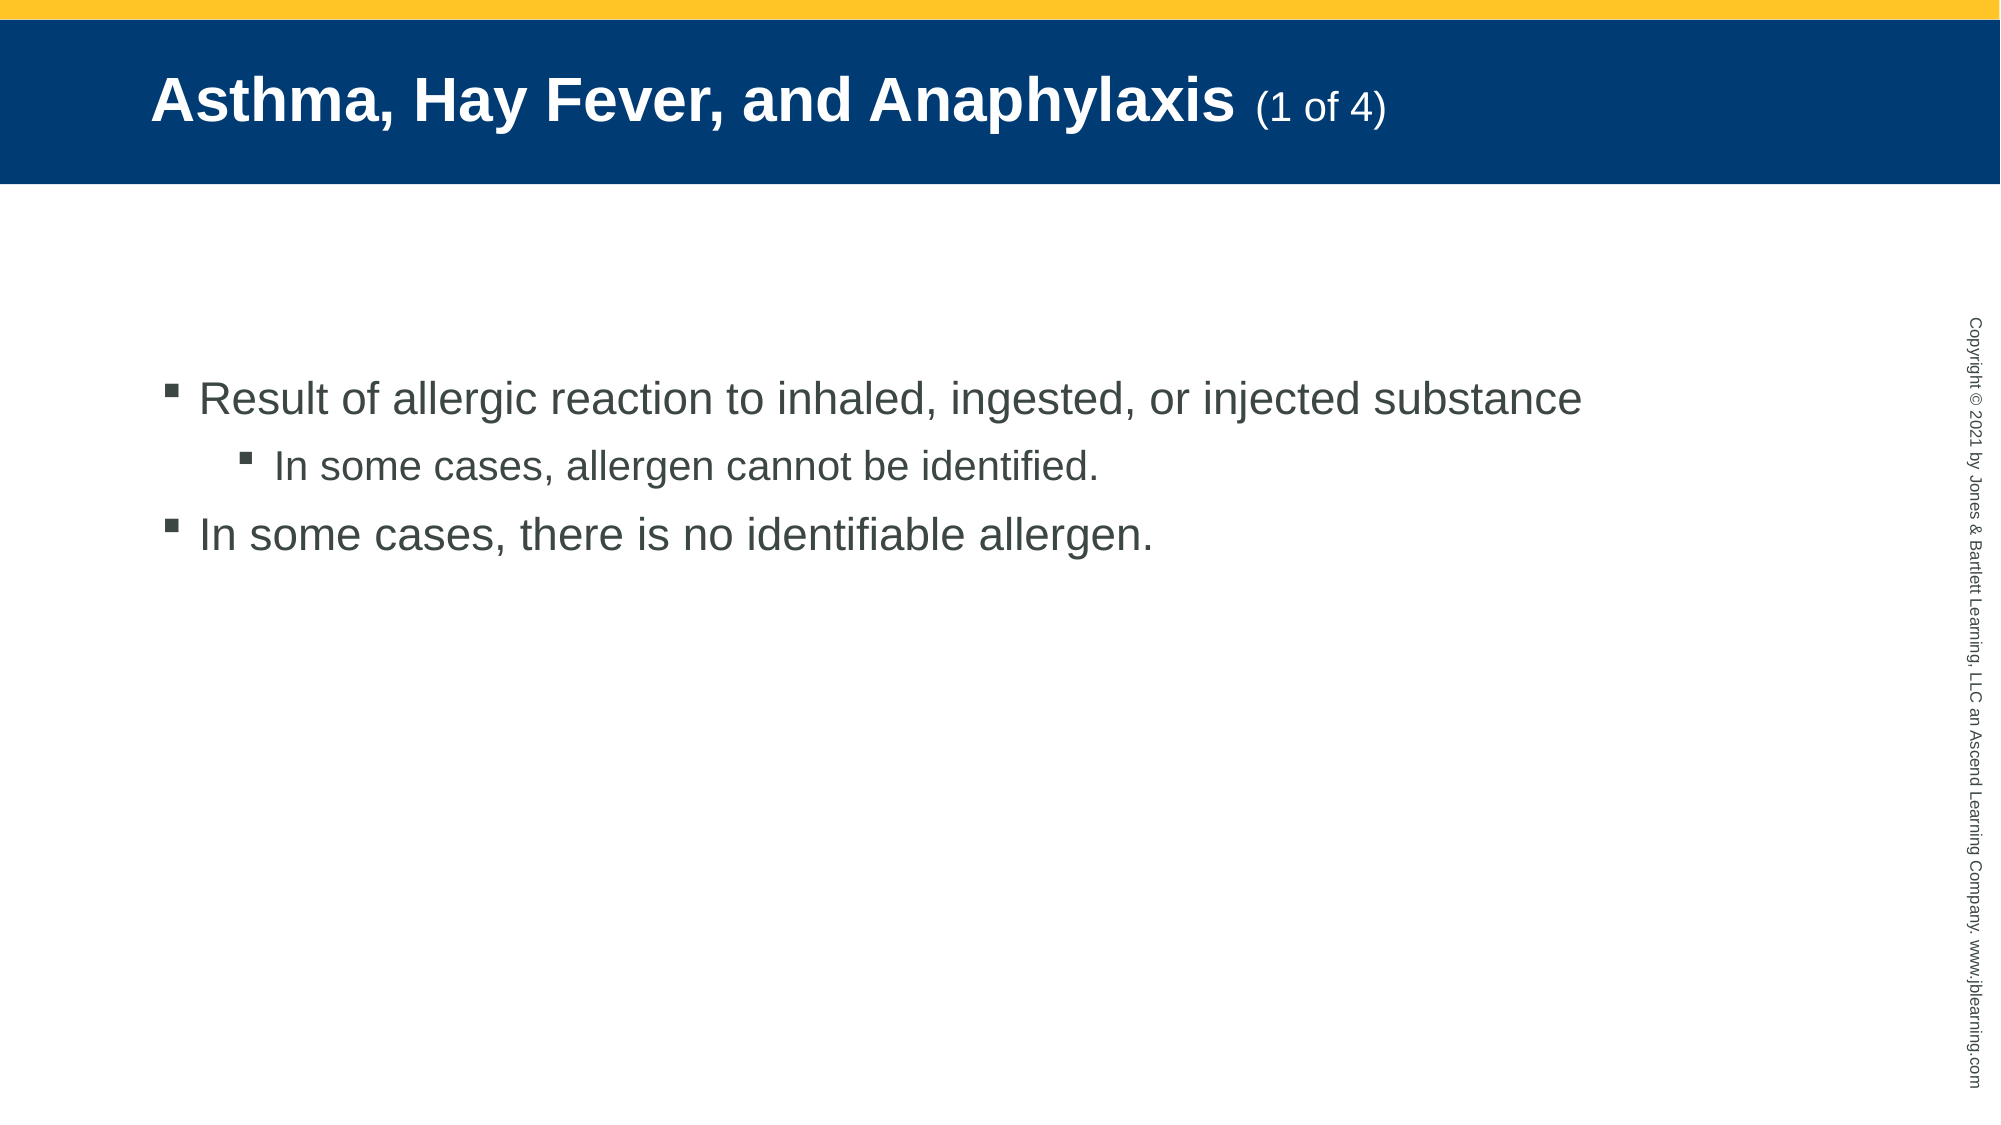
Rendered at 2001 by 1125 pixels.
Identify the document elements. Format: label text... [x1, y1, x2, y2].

list Result of allergic reaction to inhaled, ingested, or injected substance In some cases, allergen cannot be identified. In some cases, there is no identifiable allergen. [146, 361, 1859, 1016]
title Asthma, Hay Fever, and Anaphylaxis (1 of 4) [0, 19, 2000, 185]
